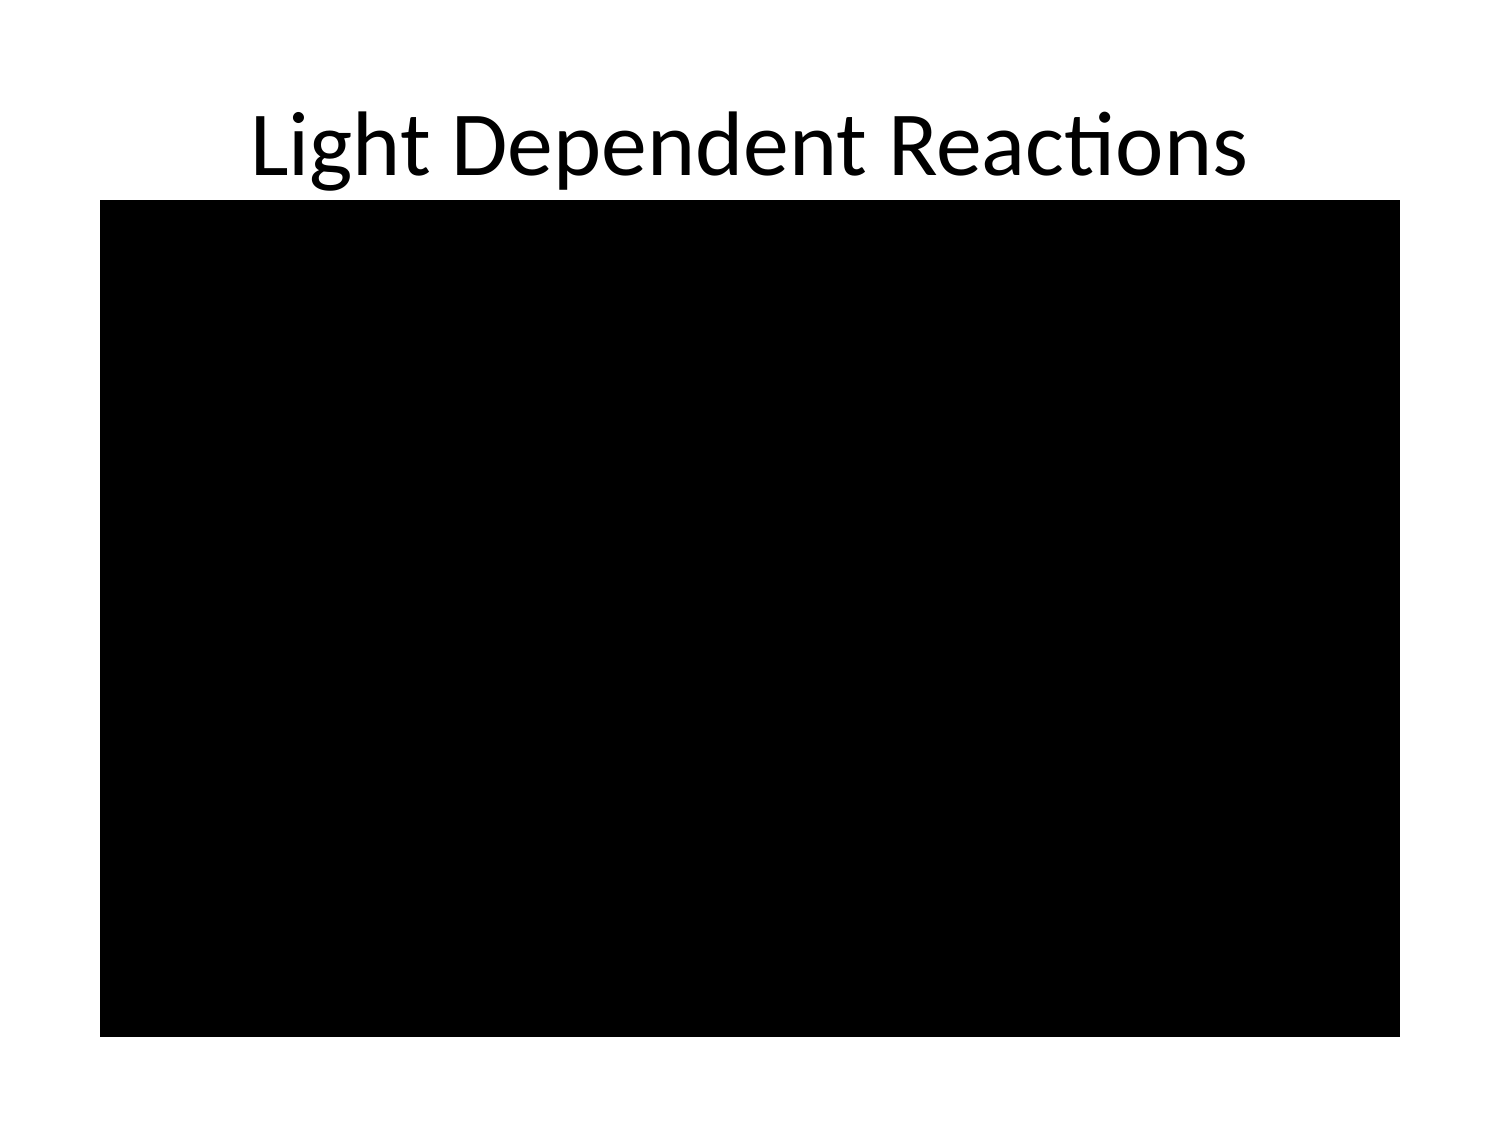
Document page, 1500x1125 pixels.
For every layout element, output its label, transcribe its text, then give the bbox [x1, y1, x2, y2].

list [99, 199, 1401, 1038]
title Light Dependent Reactions [75, 45, 1425, 233]
